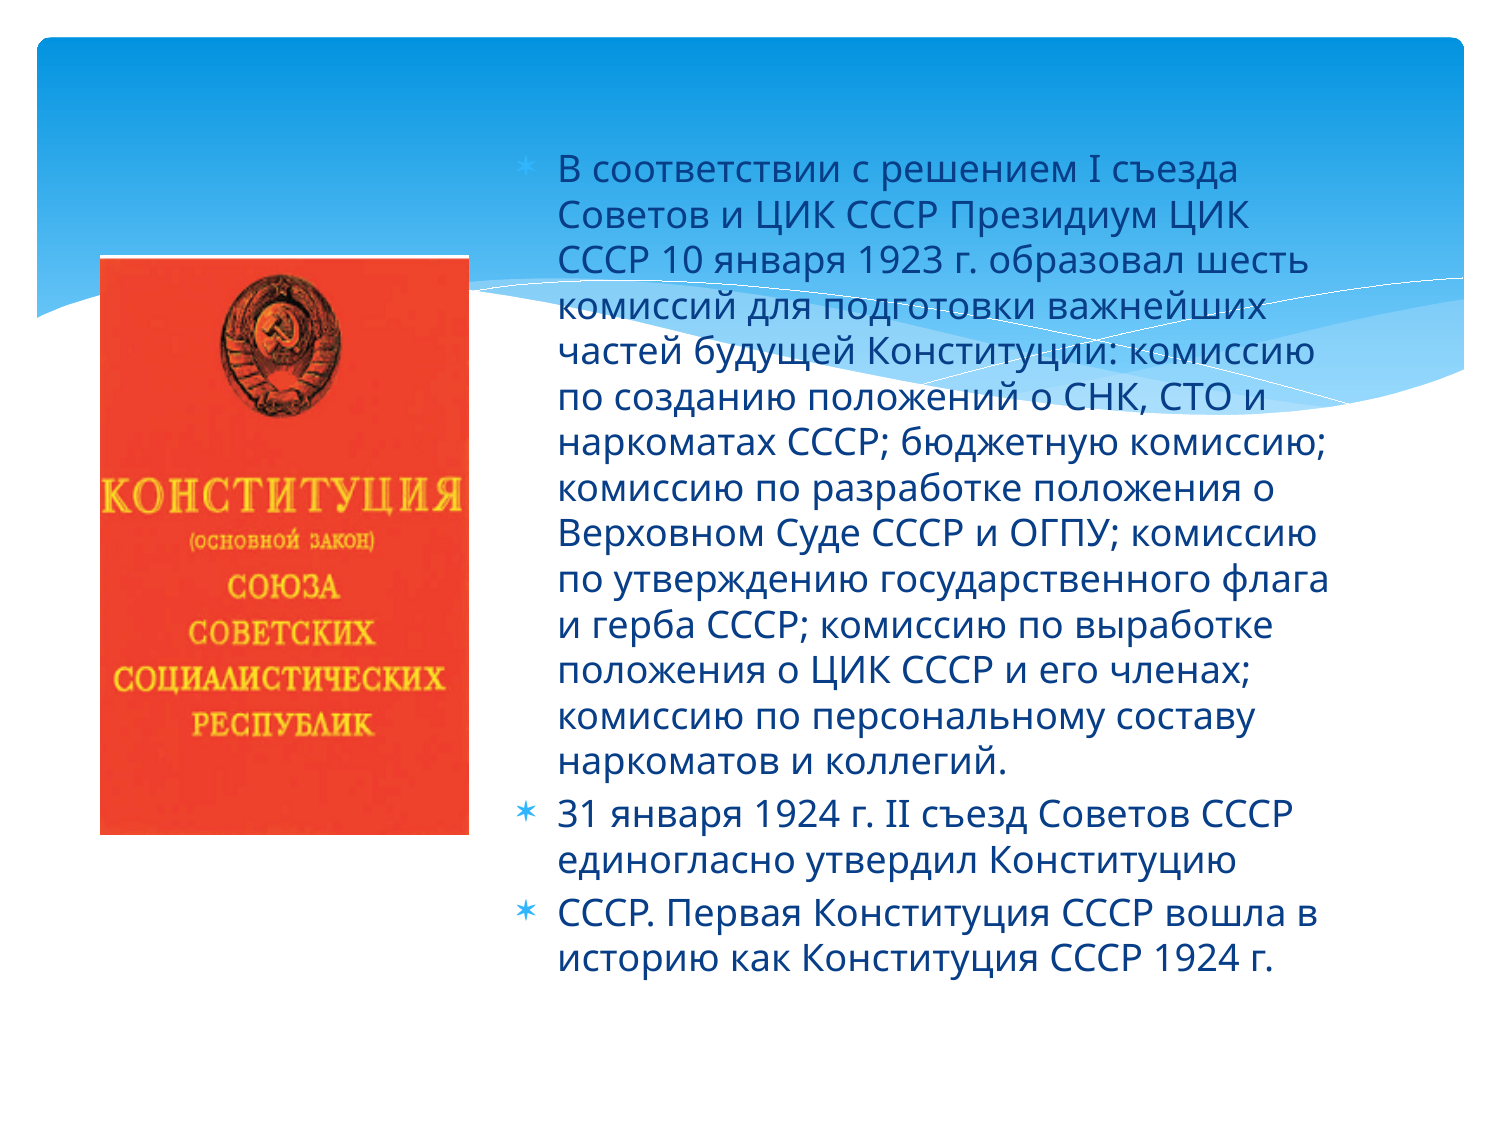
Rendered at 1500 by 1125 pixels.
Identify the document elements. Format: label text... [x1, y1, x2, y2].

picture [100, 255, 469, 835]
list В соответствии с решением I съезда Советов и ЦИК СССР Президиум ЦИК СССР 10 января 1923 г. образовал шесть комиссий для подготовки важнейших частей будущей Конституции: комиссию по созданию положений о СНК, СТО и наркоматах СССР; бюджетную комиссию; комиссию по разработке положения о Верховном Суде СССР и ОГПУ; комиссию по утверждению государственного флага и герба СССР; комиссию по выработке положения о ЦИК СССР и его членах; комиссию по персональному составу наркоматов и коллегий. 31 января 1924 г. II съезд Советов СССР единогласно утвердил Конституцию СССР. Первая Конституция СССР вошла в историю как Конституция СССР 1924 г. [501, 137, 1359, 1005]
